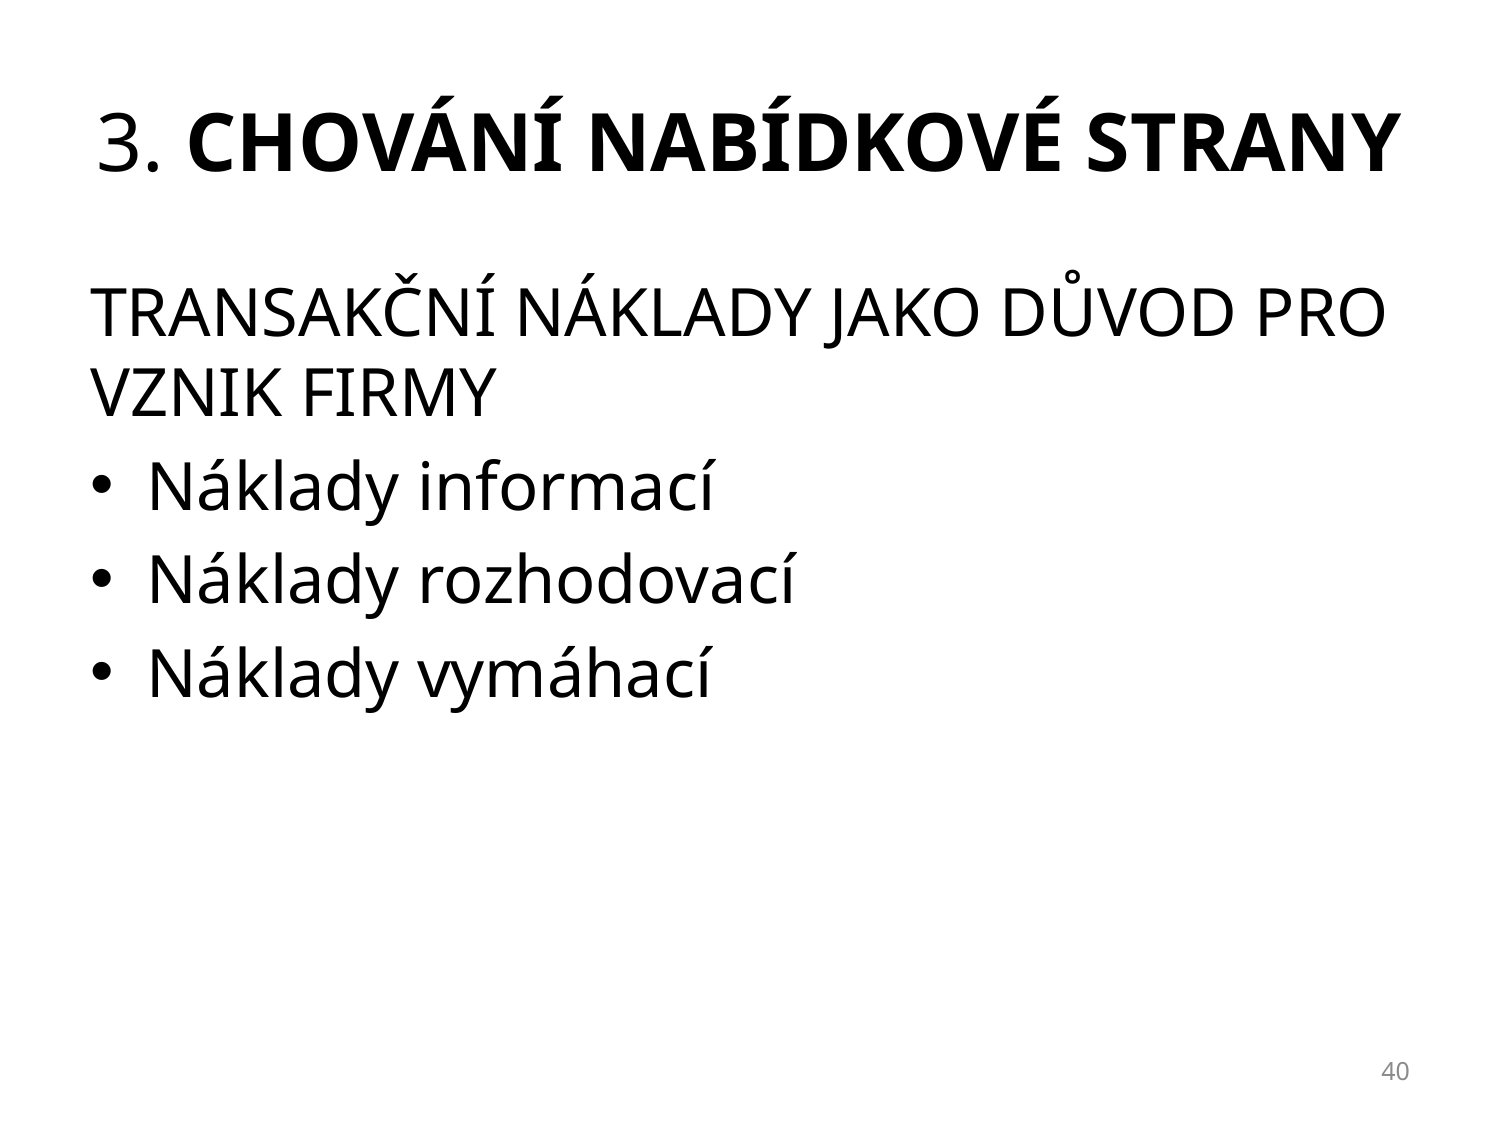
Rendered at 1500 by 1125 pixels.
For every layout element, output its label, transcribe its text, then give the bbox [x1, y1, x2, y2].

slide_number 40 [1074, 1042, 1425, 1103]
list TRANSAKČNÍ NÁKLADY JAKO DŮVOD PRO VZNIK FIRMY Náklady informací Náklady rozhodovací Náklady vymáhací [75, 262, 1425, 1005]
title 3. chování NABÍDKOVÉ strany [75, 45, 1425, 233]
